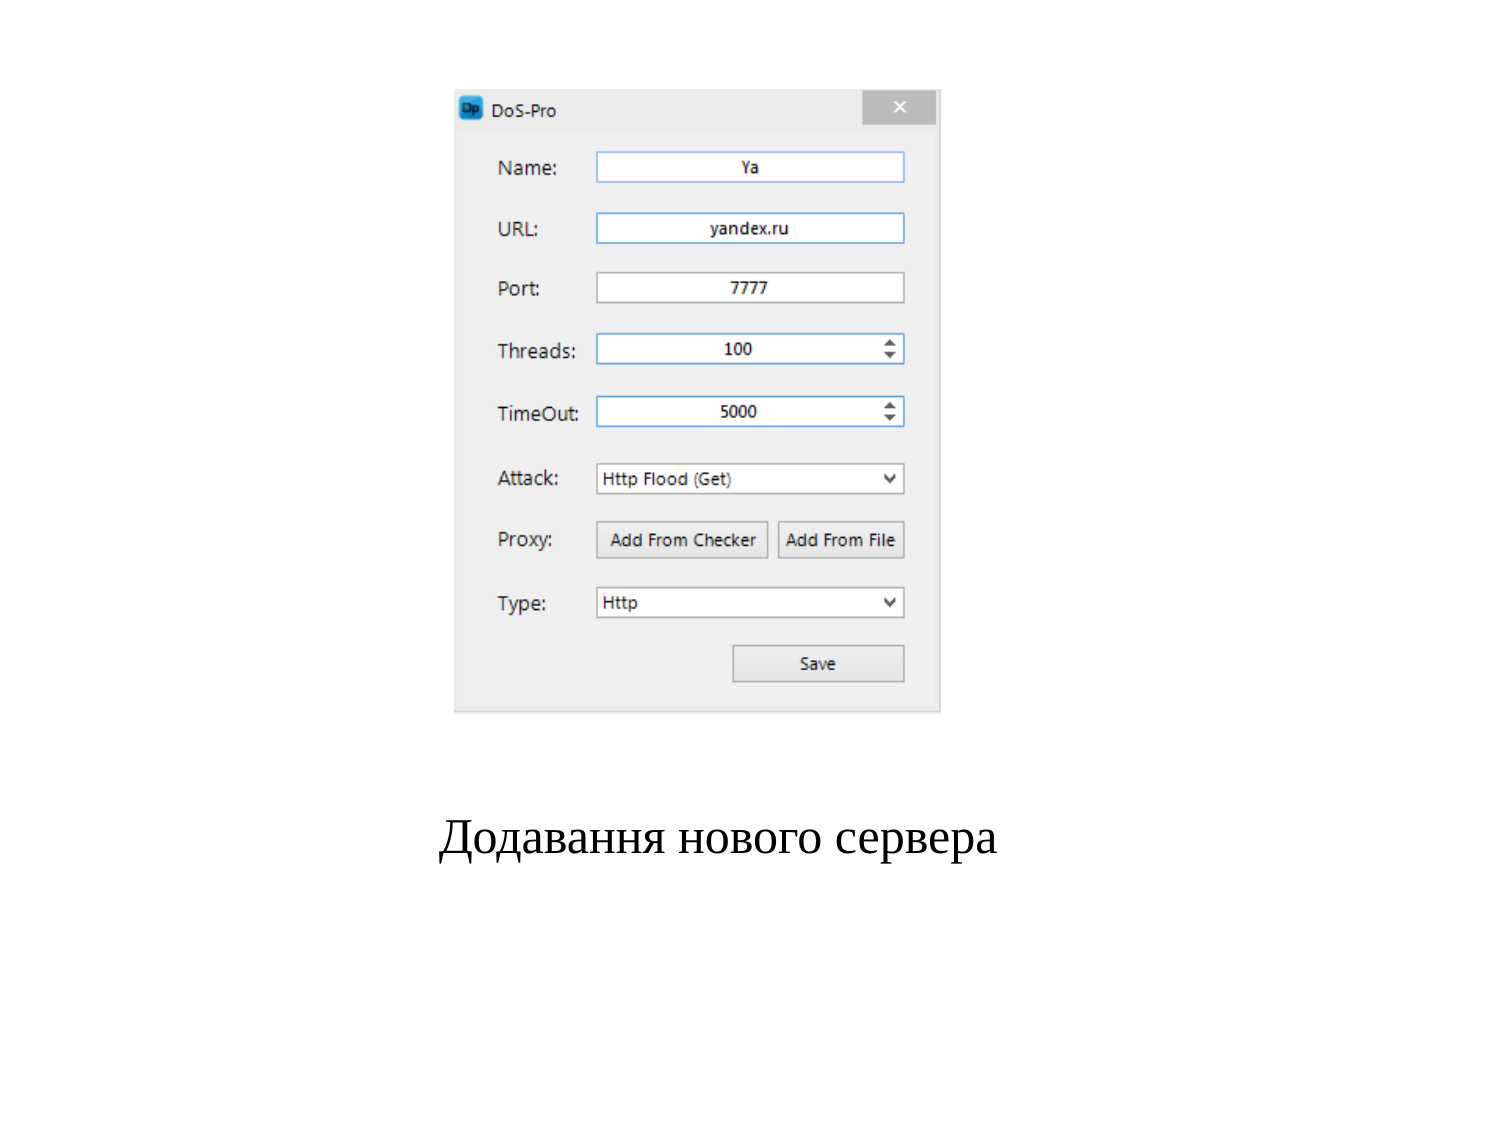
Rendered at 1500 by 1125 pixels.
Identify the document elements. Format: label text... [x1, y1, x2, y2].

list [454, 89, 941, 714]
title Додавання нового сервера [112, 798, 1338, 929]
